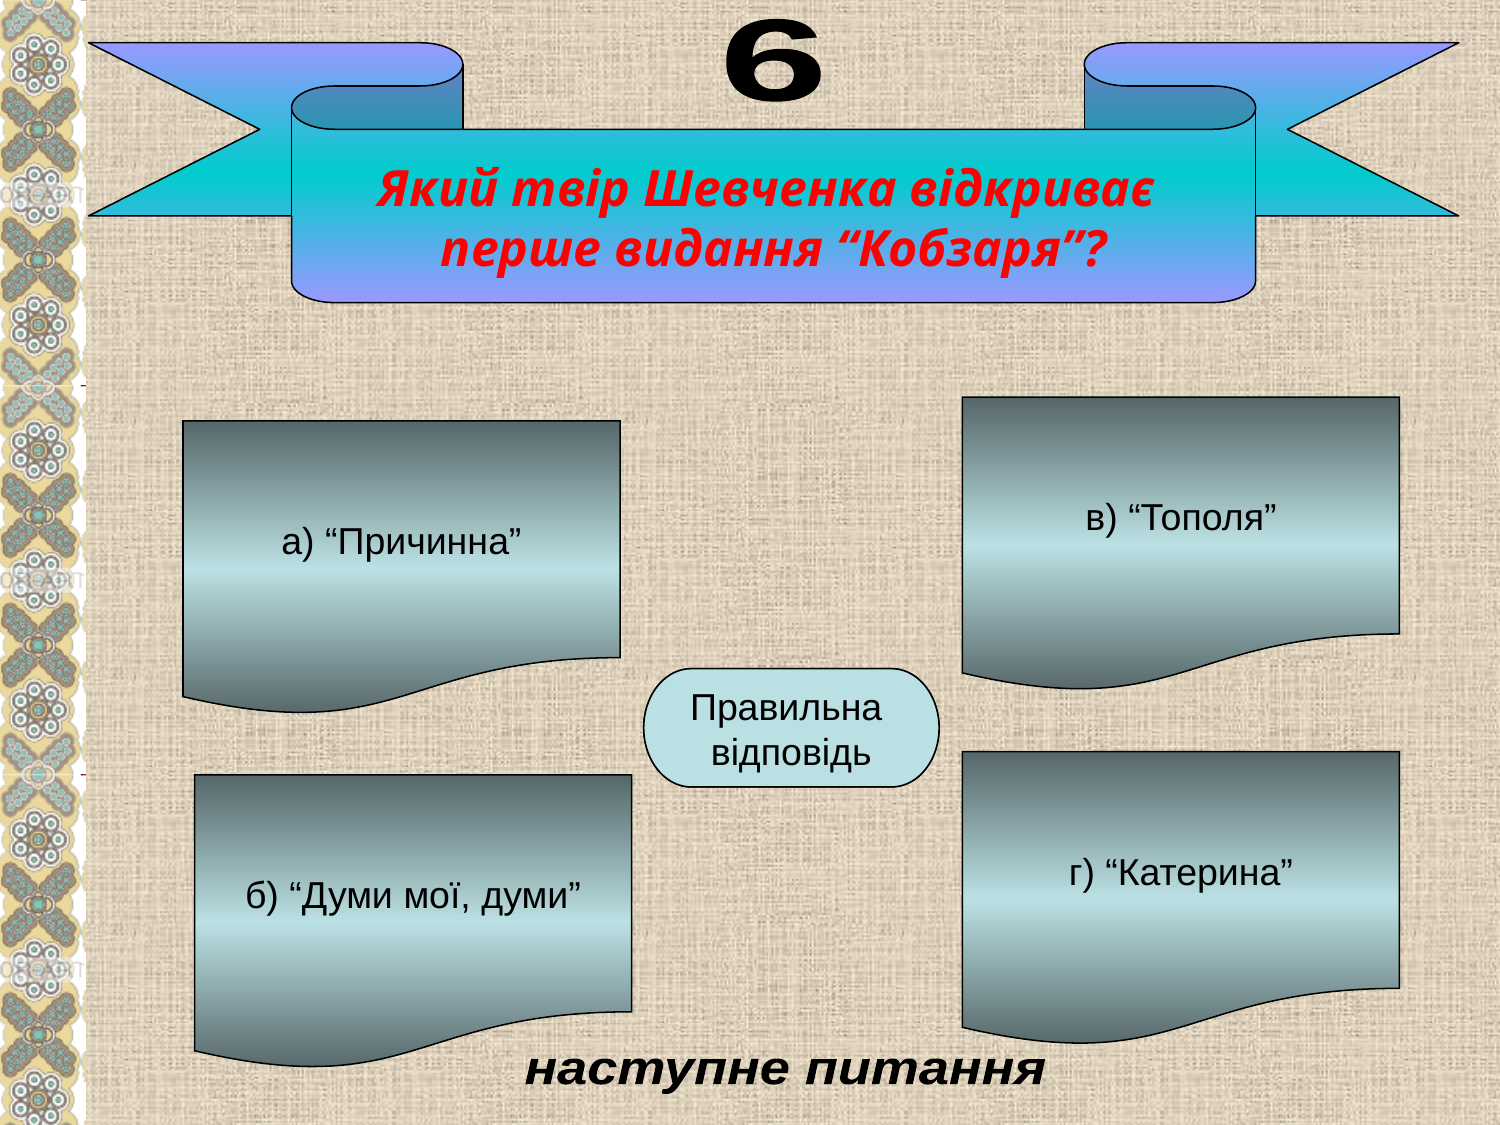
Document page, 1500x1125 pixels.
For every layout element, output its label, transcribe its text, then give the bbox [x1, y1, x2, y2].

text_box а) “Причинна” [183, 420, 621, 713]
text_box Який твір Шевченка відкриває перше видання “Кобзаря”? [90, 42, 1459, 303]
text_box в) “Тополя” [962, 397, 1400, 689]
text_box б) “Думи мої, думи” [194, 774, 632, 1067]
text_box Правильна відповідь [643, 668, 940, 787]
picture [0, 0, 1500, 1125]
text_box г) “Катерина” [962, 751, 1400, 1044]
